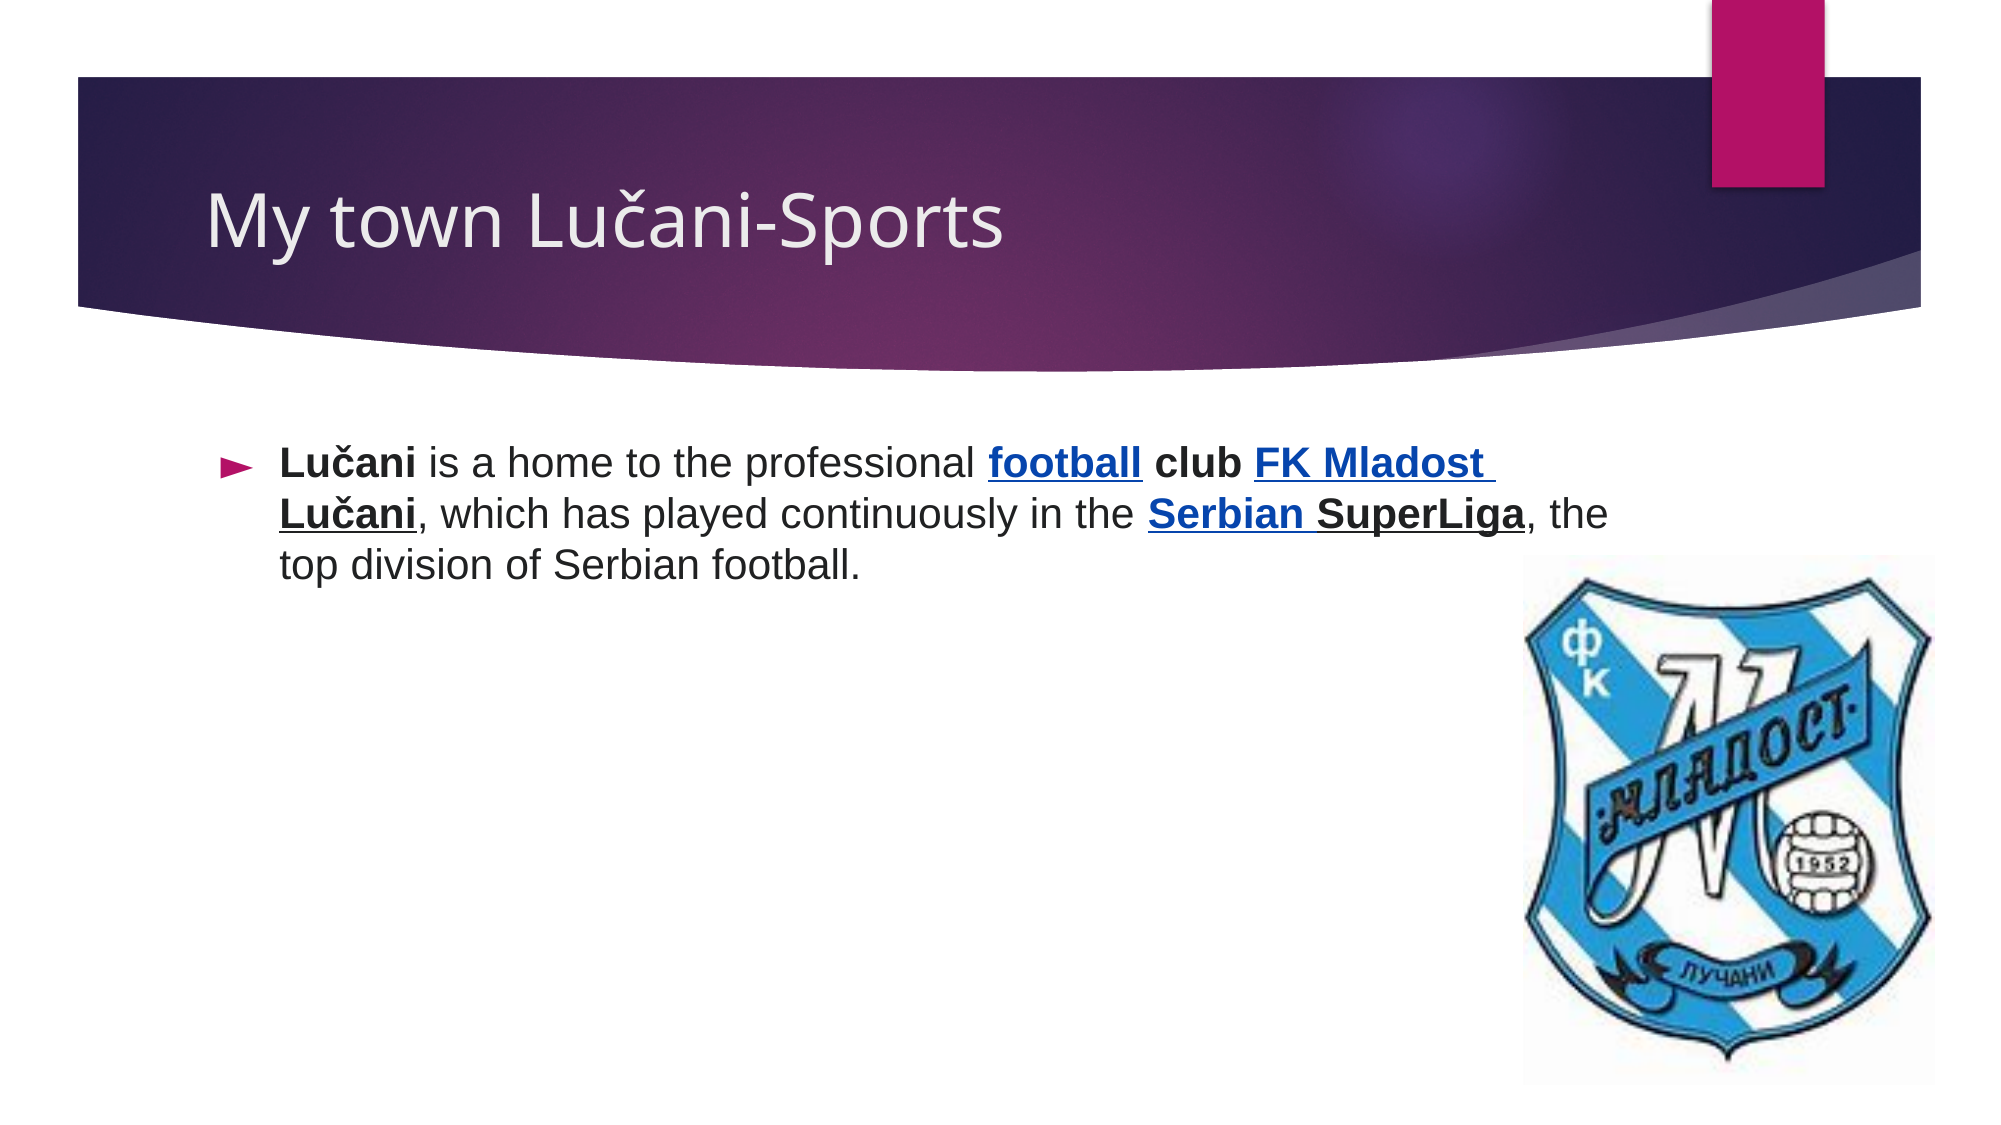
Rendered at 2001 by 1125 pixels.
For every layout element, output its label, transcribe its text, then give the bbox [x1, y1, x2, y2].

picture [1523, 555, 1935, 1085]
title My town Lučani-Sports [189, 159, 1627, 276]
picture [79, 78, 1920, 371]
list Lučani is a home to the professional football club FK Mladost Lučani, which has played continuously in the Serbian SuperLiga, the top division of Serbian football. [189, 427, 1638, 988]
